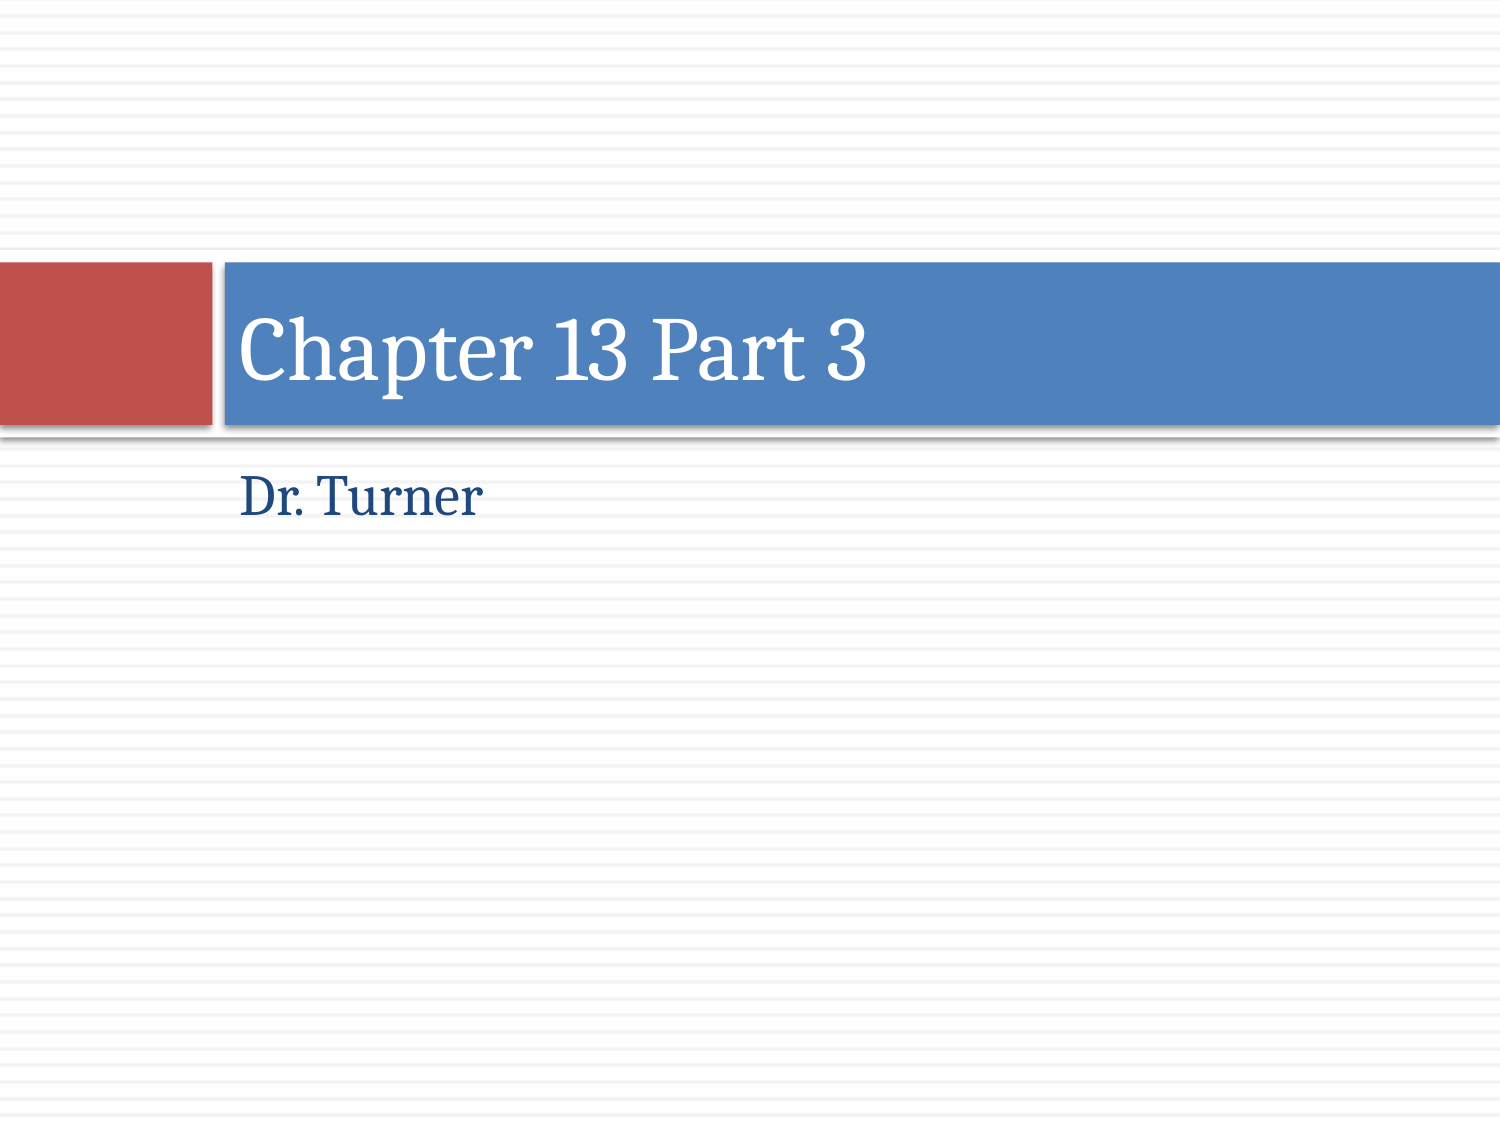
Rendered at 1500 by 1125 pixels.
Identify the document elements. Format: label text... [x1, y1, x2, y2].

list Dr. Turner [225, 450, 1394, 725]
title Chapter 13 Part 3 [225, 262, 1475, 425]
